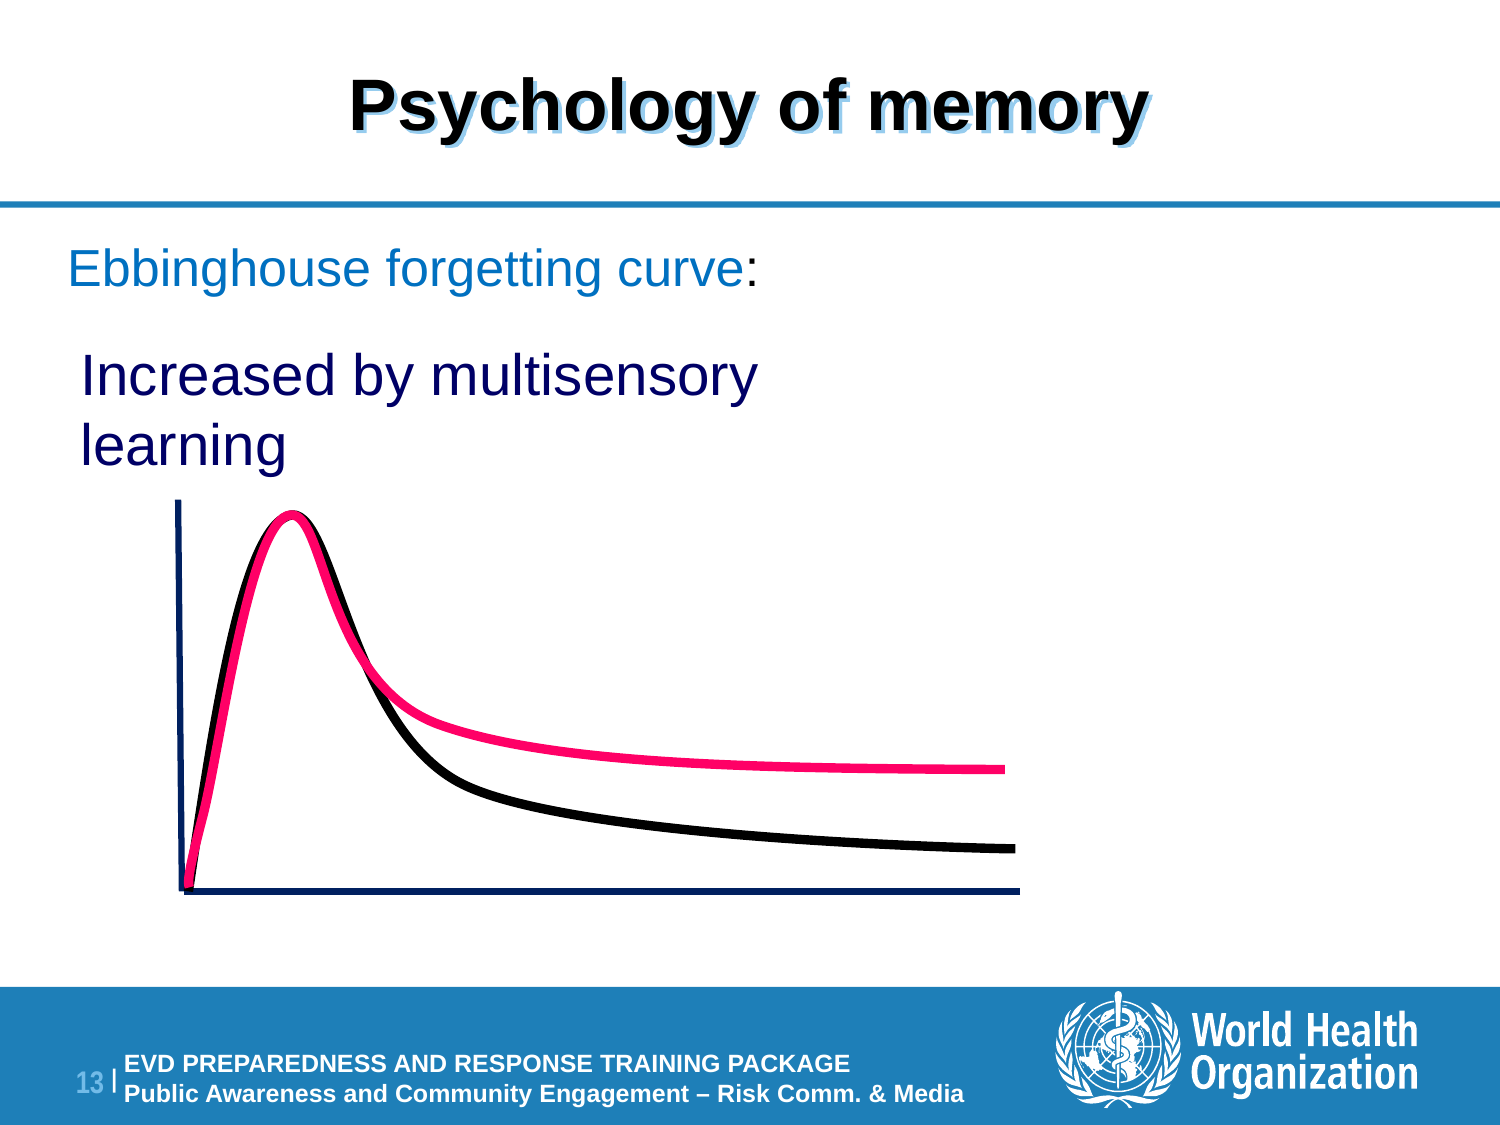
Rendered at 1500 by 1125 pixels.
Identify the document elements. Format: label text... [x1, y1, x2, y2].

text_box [177, 499, 183, 892]
text_box [196, 601, 247, 838]
text_box [188, 601, 1005, 888]
text_box [188, 823, 1016, 890]
text_box [335, 601, 365, 661]
list Ebbinghouse forgetting curve: [67, 234, 1428, 992]
text_box Increased by multisensory learning [66, 330, 952, 601]
title Psychology of memory [0, 0, 1500, 204]
